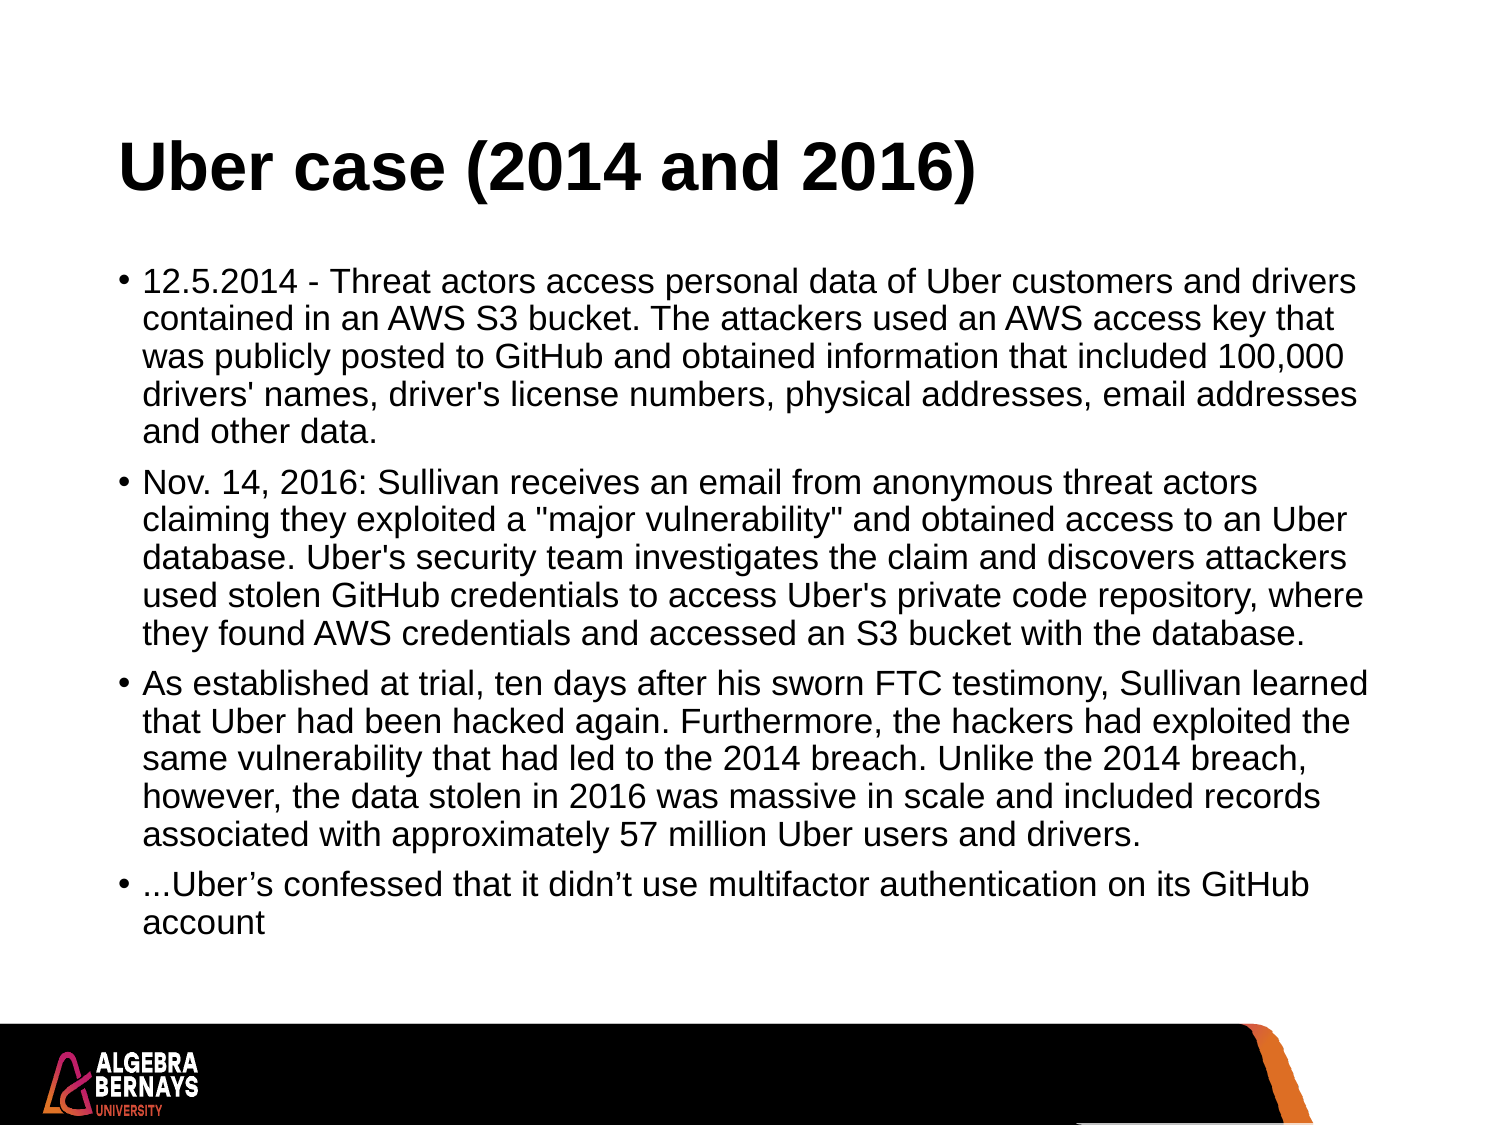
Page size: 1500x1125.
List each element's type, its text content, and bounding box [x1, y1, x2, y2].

list 12.5.2014 - Threat actors access personal data of Uber customers and drivers contained in an AWS S3 bucket. The attackers used an AWS access key that was publicly posted to GitHub and obtained information that included 100,000 drivers' names, driver's license numbers, physical addresses, email addresses and other data. Nov. 14, 2016: Sullivan receives an email from anonymous threat actors claiming they exploited a "major vulnerability" and obtained access to an Uber database. Uber's security team investigates the claim and discovers attackers used stolen GitHub credentials to access Uber's private code repository, where they found AWS credentials and accessed an S3 bucket with the database. As established at trial, ten days after his sworn FTC testimony, Sullivan learned that Uber had been hacked again. Furthermore, the hackers had exploited the same vulnerability that had led to the 2014 breach. Unlike the 2014 breach, however, the data stolen in 2016 was massive in scale and included records associated with approximately 57 million Uber users and drivers. ...Uber’s confessed that it didn’t use multifactor authentication on its GitHub account [103, 255, 1397, 1014]
picture [0, 1023, 1468, 1125]
title Uber case (2014 and 2016) [103, 59, 1397, 255]
